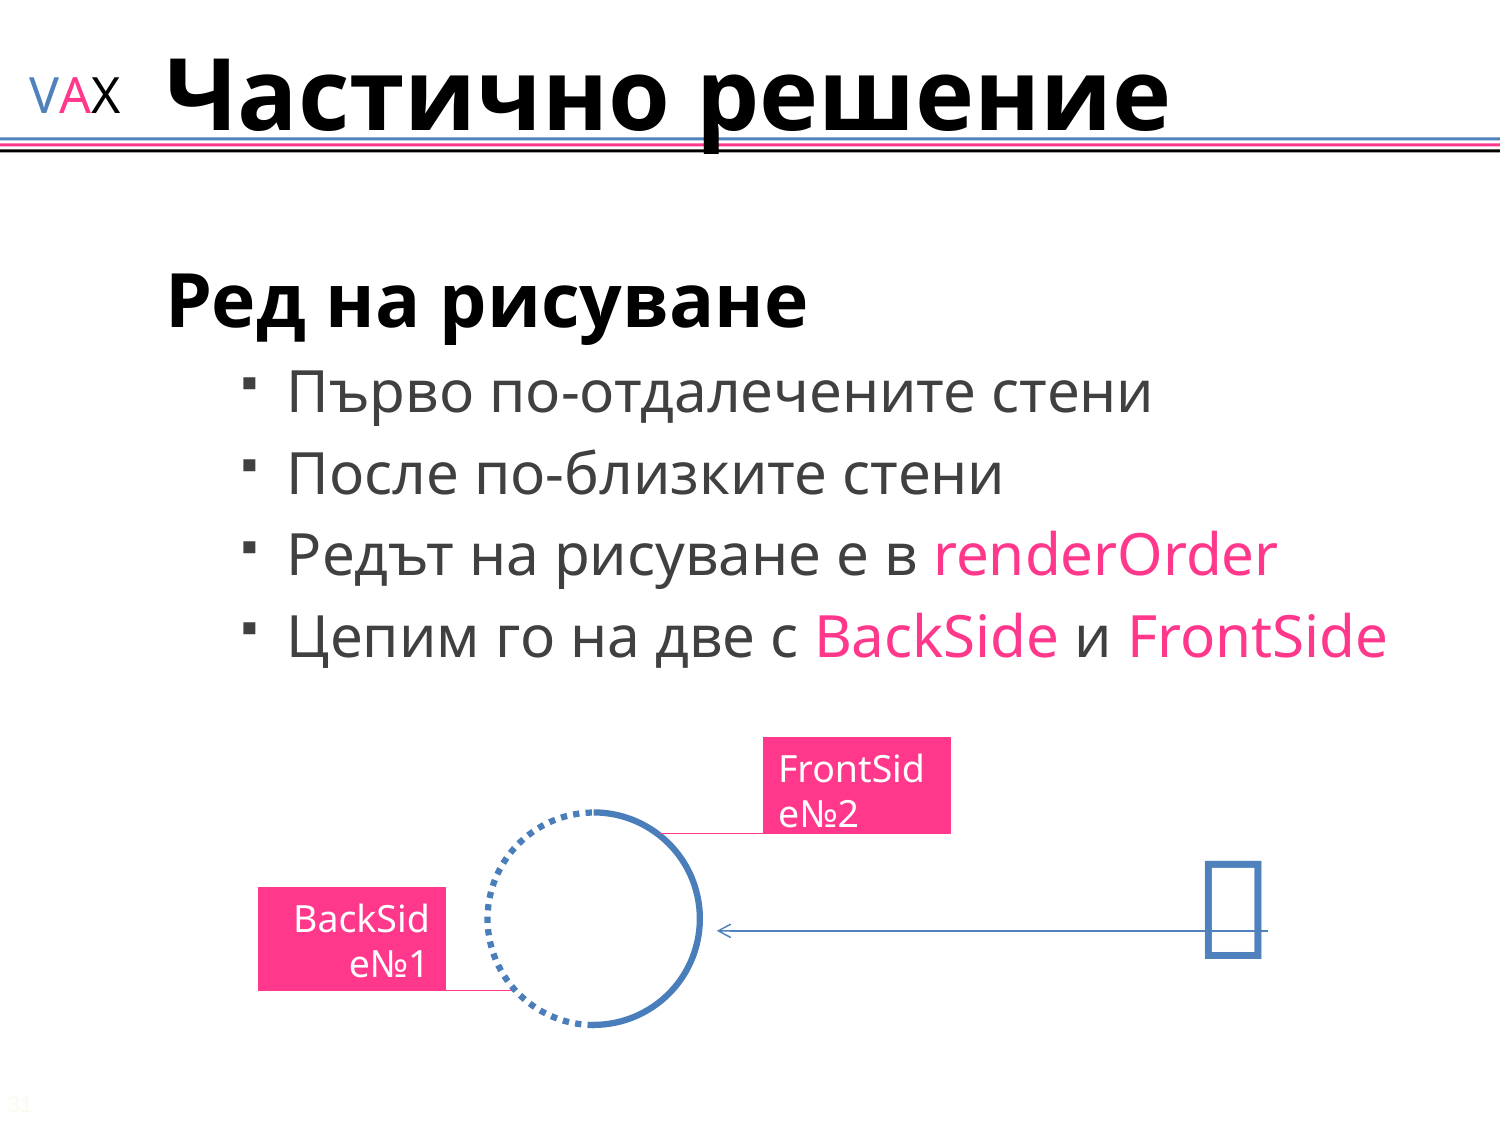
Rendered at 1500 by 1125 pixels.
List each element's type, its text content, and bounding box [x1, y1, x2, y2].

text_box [659, 737, 951, 834]
title Частично решение [0, 37, 1500, 144]
text_box [594, 811, 701, 1026]
list Ред на рисуване Първо по-отдалечените стени После по-близките стени Редът на рисуване е в renderOrder Цепим го на две с BackSide и FrontSide [150, 200, 1488, 1113]
text_box  [1177, 814, 1328, 995]
text_box [492, 811, 596, 1026]
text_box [257, 887, 515, 991]
